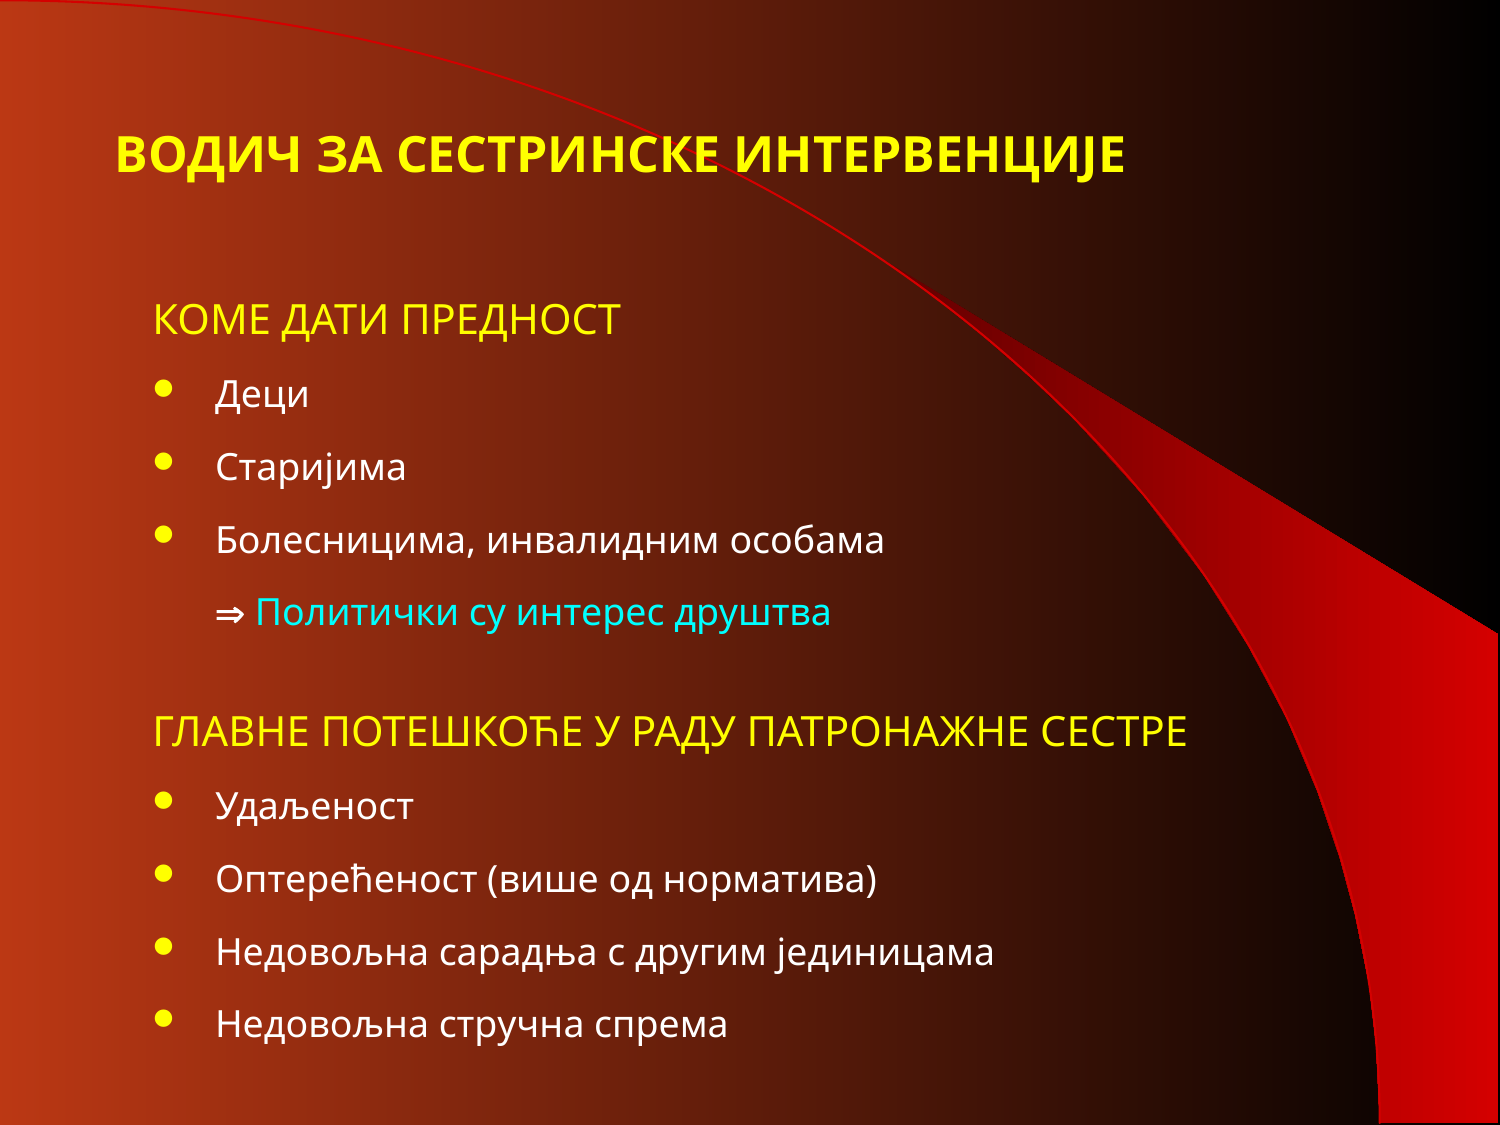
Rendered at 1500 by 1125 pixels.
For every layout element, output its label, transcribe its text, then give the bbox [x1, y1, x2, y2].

list КОМЕ ДАТИ ПРЕДНОСТ Деци Старијима Болесницима, инвалидним особама  Политички су интерес друштва ГЛАВНЕ ПОТЕШКОЋЕ У РАДУ ПАТРОНАЖНЕ СЕСТРЕ Удаљеност Оптерећеност (више од норматива) Недовољна сарадња с другим јединицама Недовољна стручна спрема [137, 262, 1338, 1088]
title ВОДИЧ ЗА СЕСТРИНСКЕ ИНТЕРВЕНЦИЈЕ [99, 112, 1176, 193]
